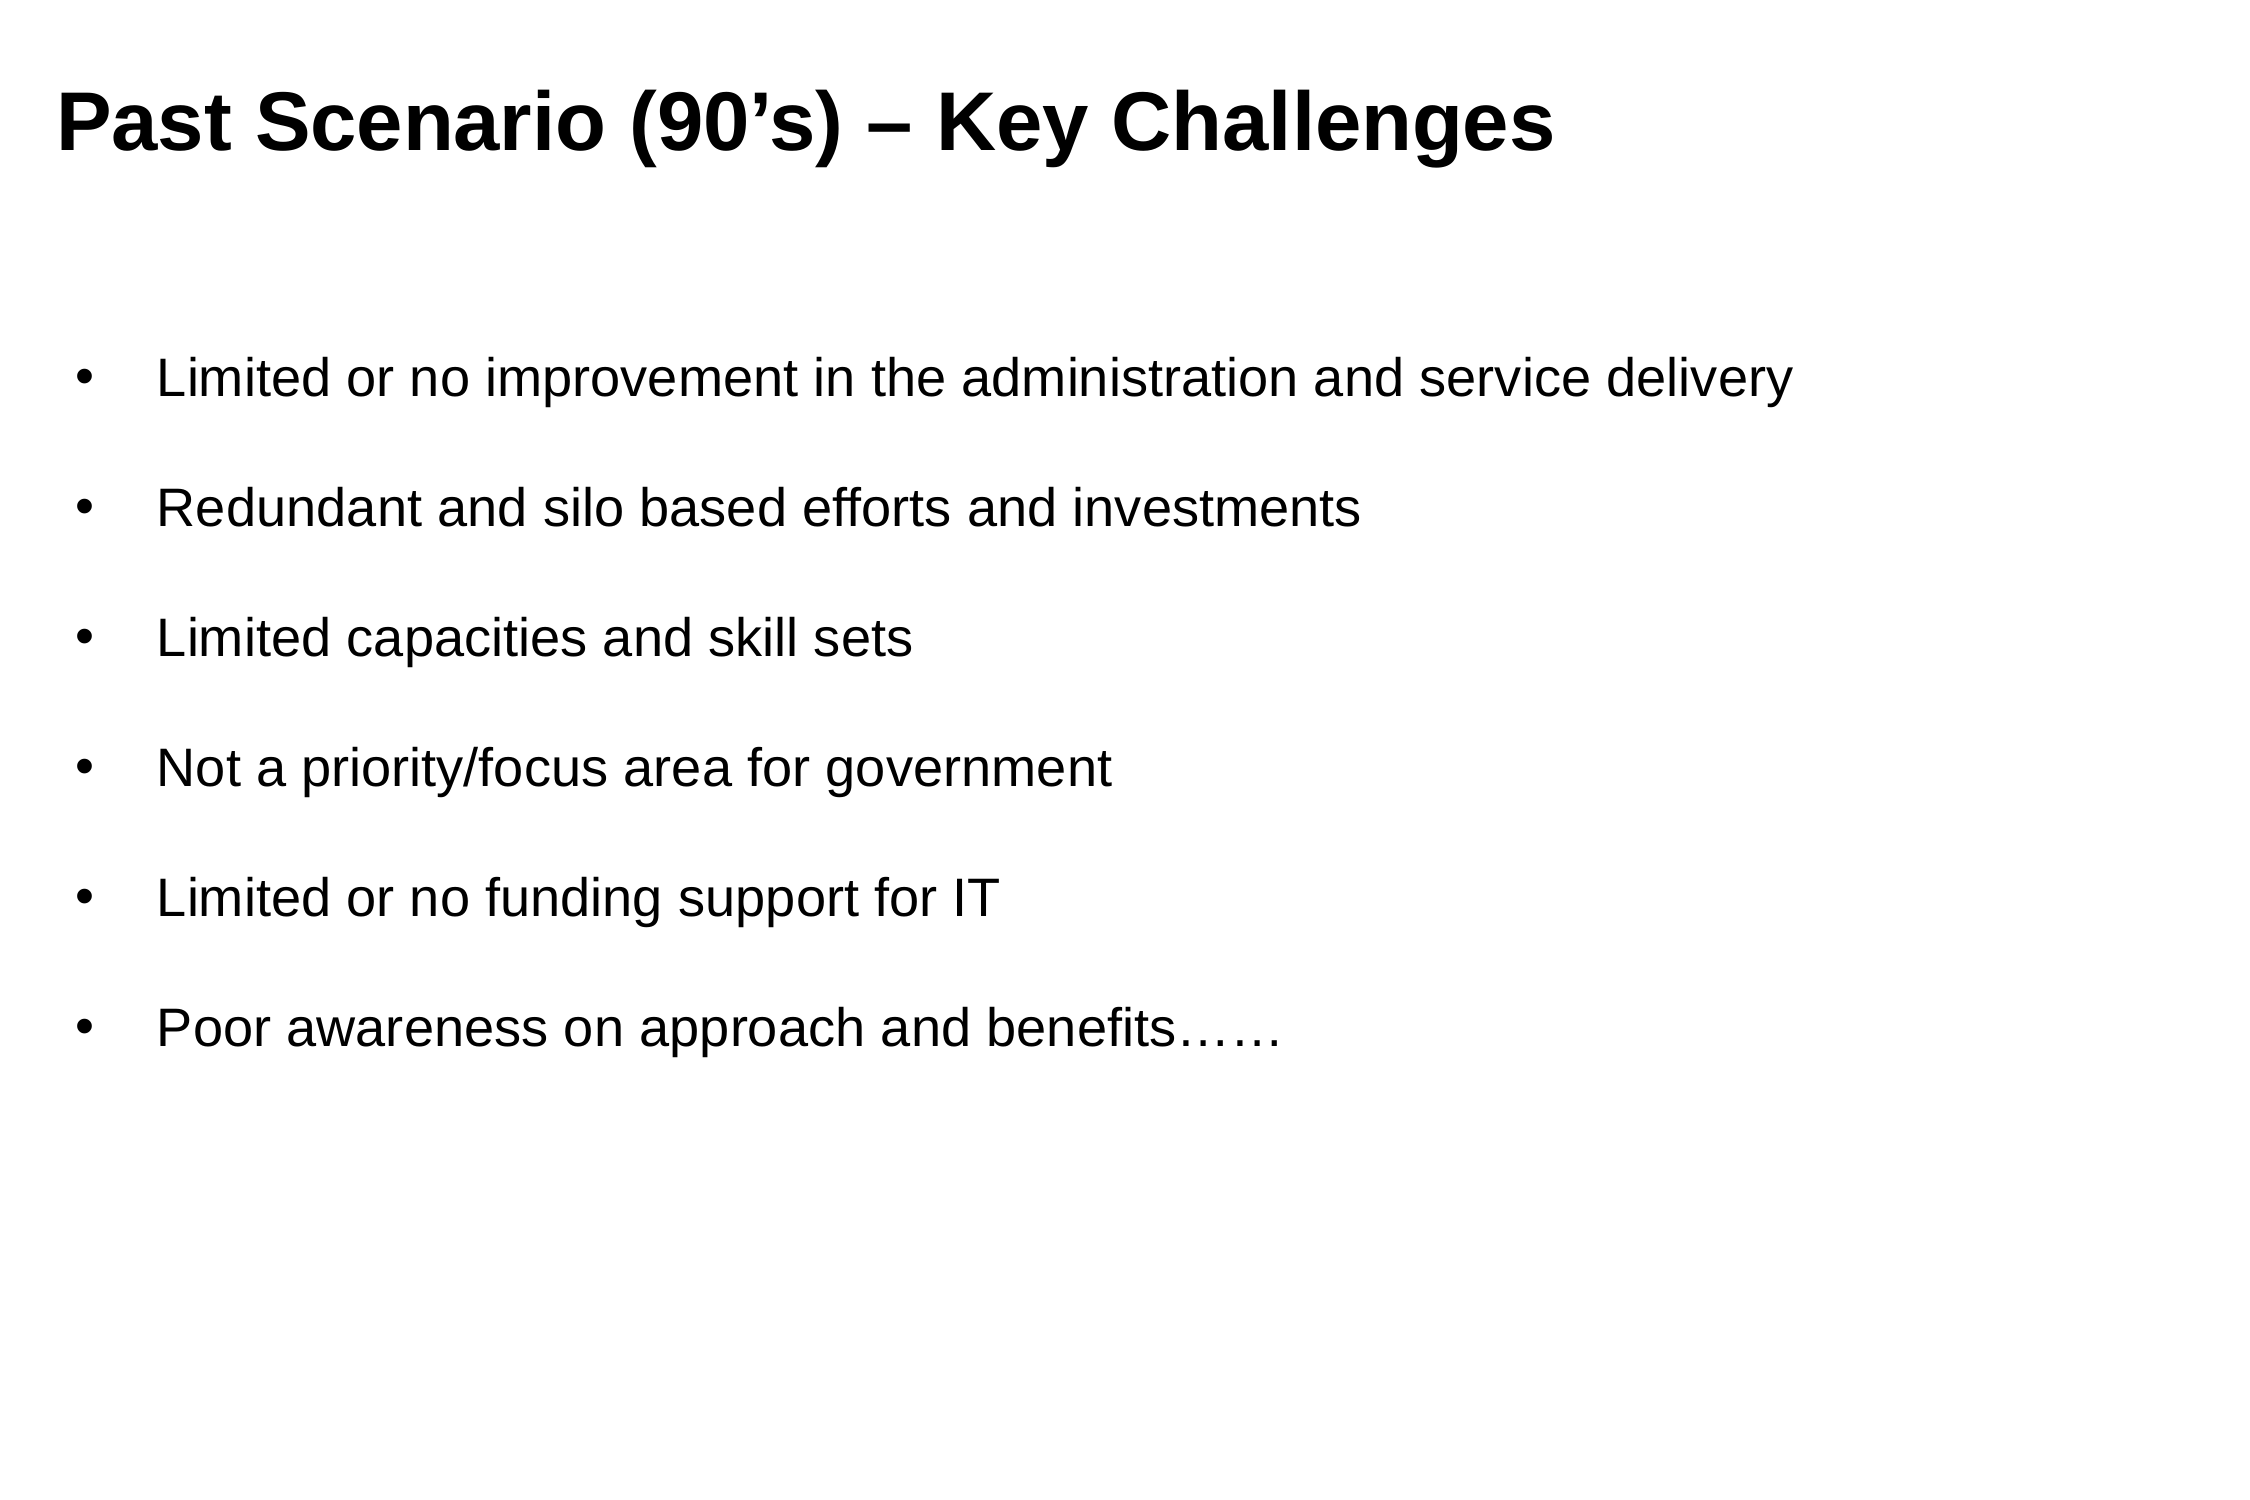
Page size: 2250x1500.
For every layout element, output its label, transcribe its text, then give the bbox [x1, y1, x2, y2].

title Past Scenario (90’s) – Key Challenges [56, 66, 2082, 200]
list Limited or no improvement in the administration and service delivery Redundant and silo based efforts and investments Limited capacities and skill sets Not a priority/focus area for government Limited or no funding support for IT Poor awareness on approach and benefits…… [75, 350, 2138, 1034]
